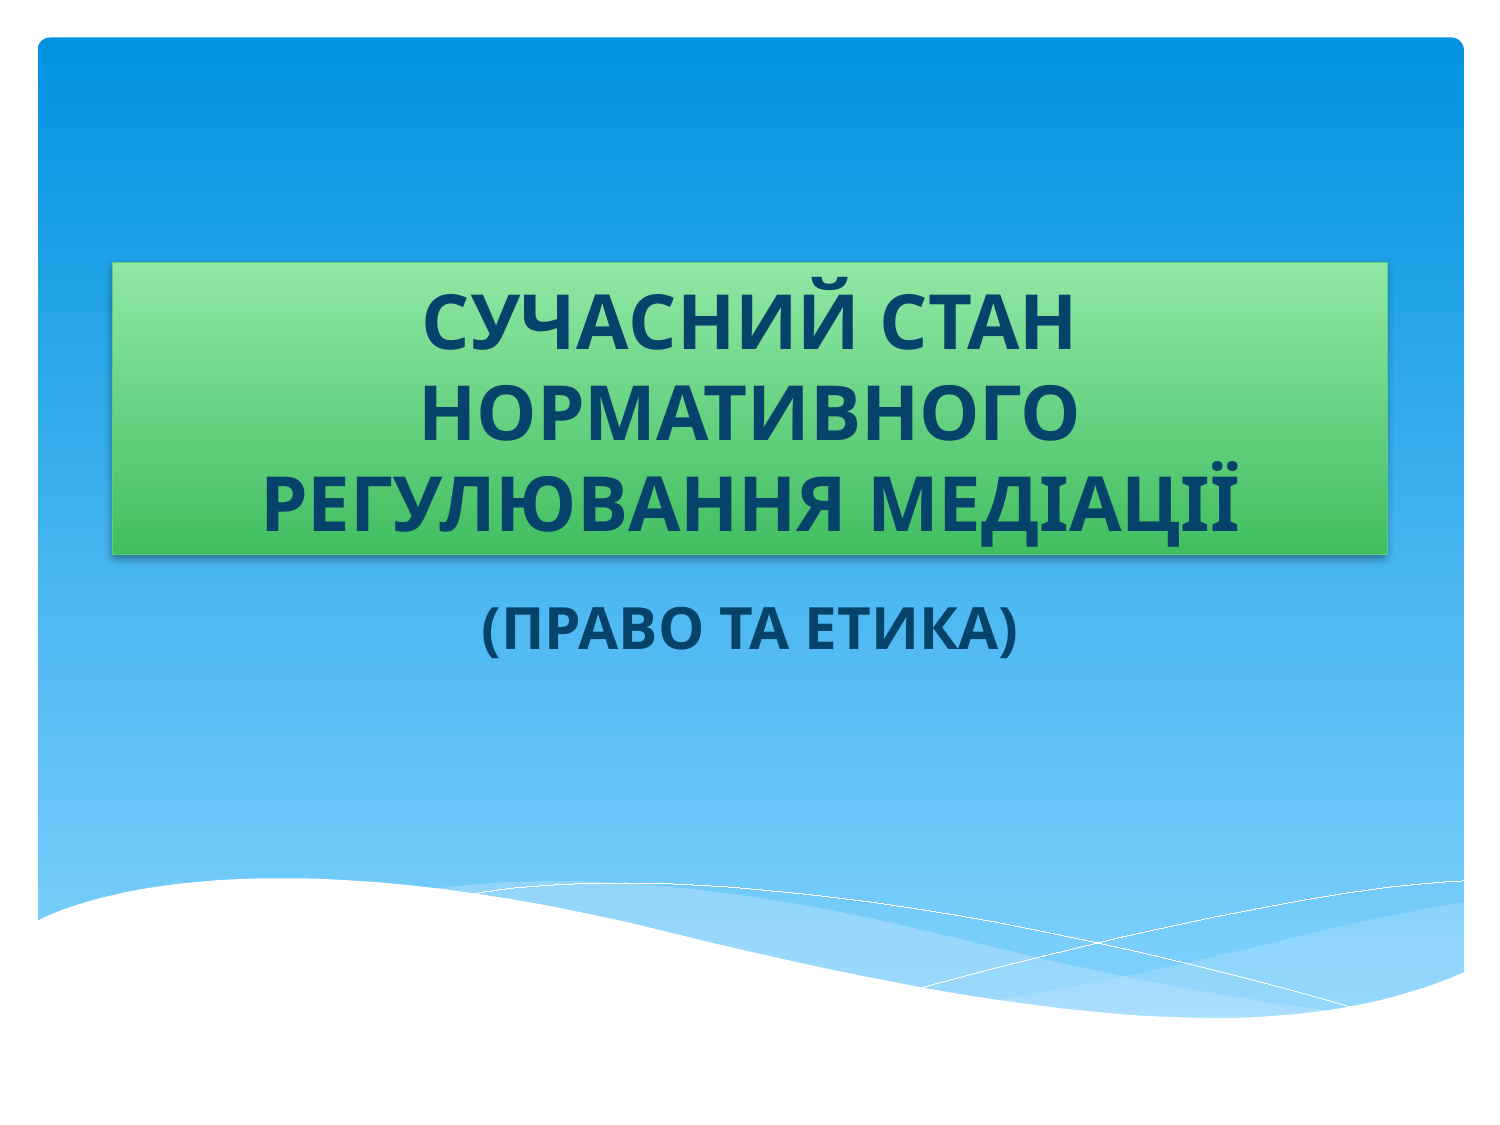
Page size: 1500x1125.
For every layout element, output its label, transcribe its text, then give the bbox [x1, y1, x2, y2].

subtitle (ПРАВО ТА ЕТИКА) [225, 583, 1275, 825]
title СУЧАСНИЙ СТАН НОРМАТИВНОГО РЕГУЛЮВАННЯ МЕДІАЦІЇ [112, 262, 1388, 555]
